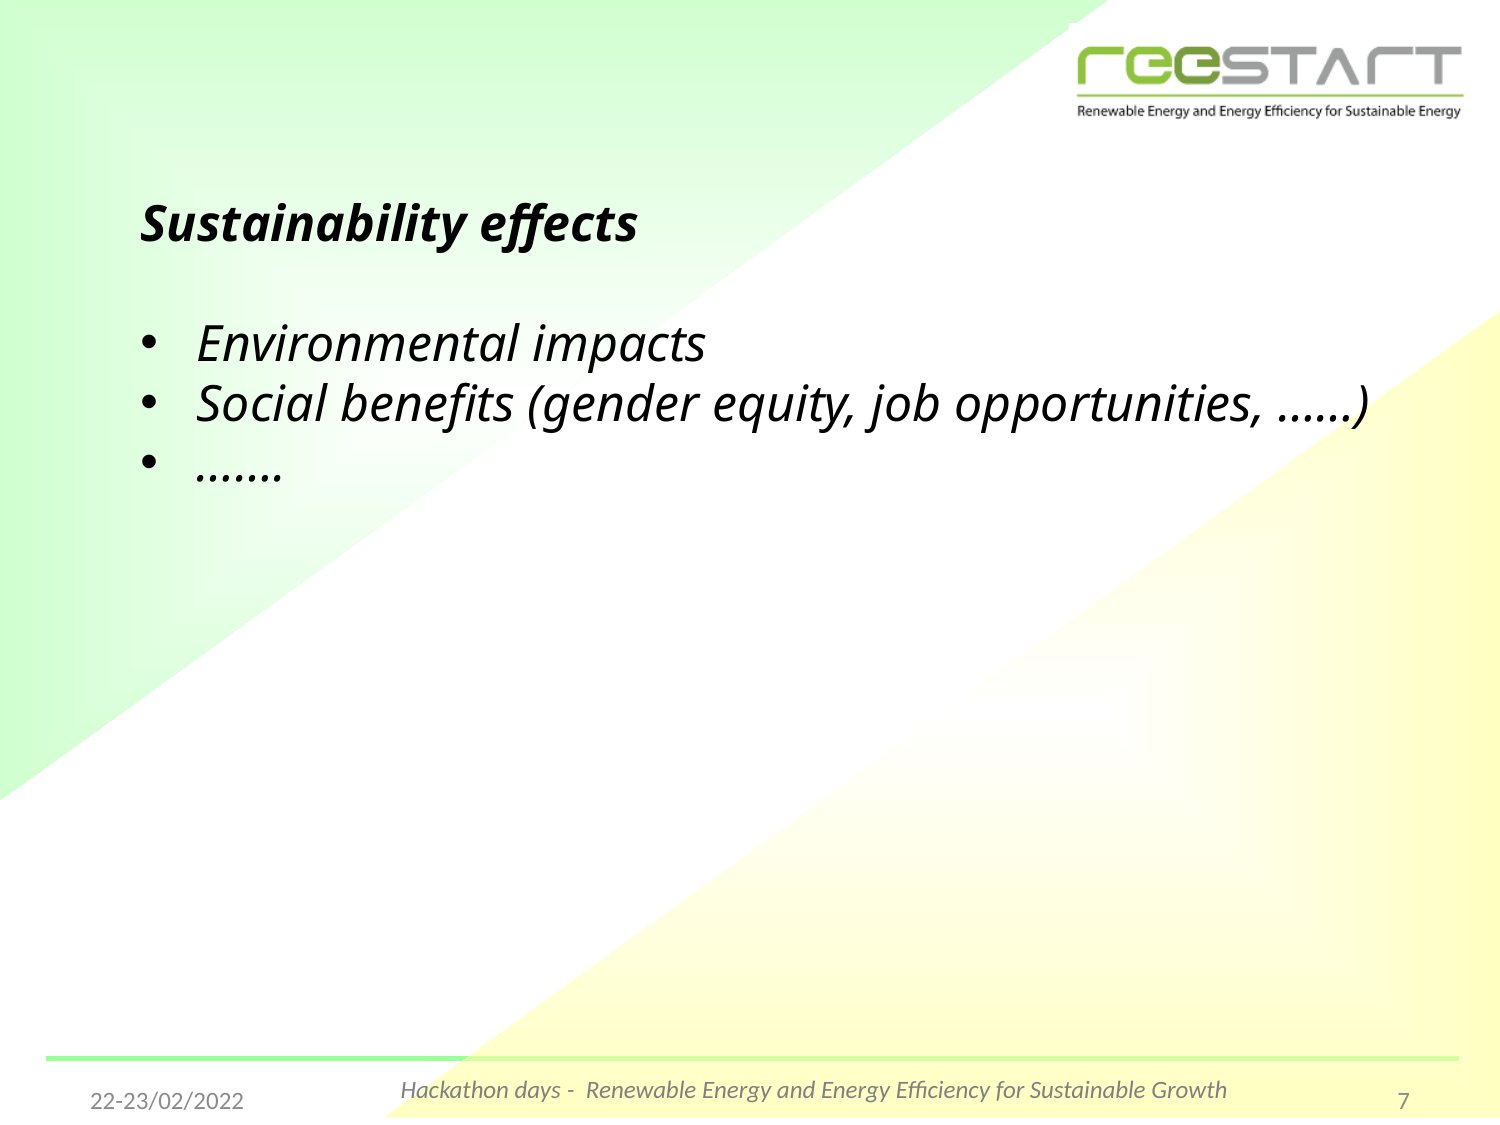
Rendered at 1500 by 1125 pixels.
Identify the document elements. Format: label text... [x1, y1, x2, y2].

slide_number 7 [1352, 1069, 1425, 1125]
footer Hackathon days - Renewable Energy and Energy Efficiency for Sustainable Growth [301, 1058, 1329, 1119]
text_box Sustainability effects Environmental impacts Social benefits (gender equity, job opportunities, ……) ……. [125, 184, 1425, 620]
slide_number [75, 1069, 302, 1125]
